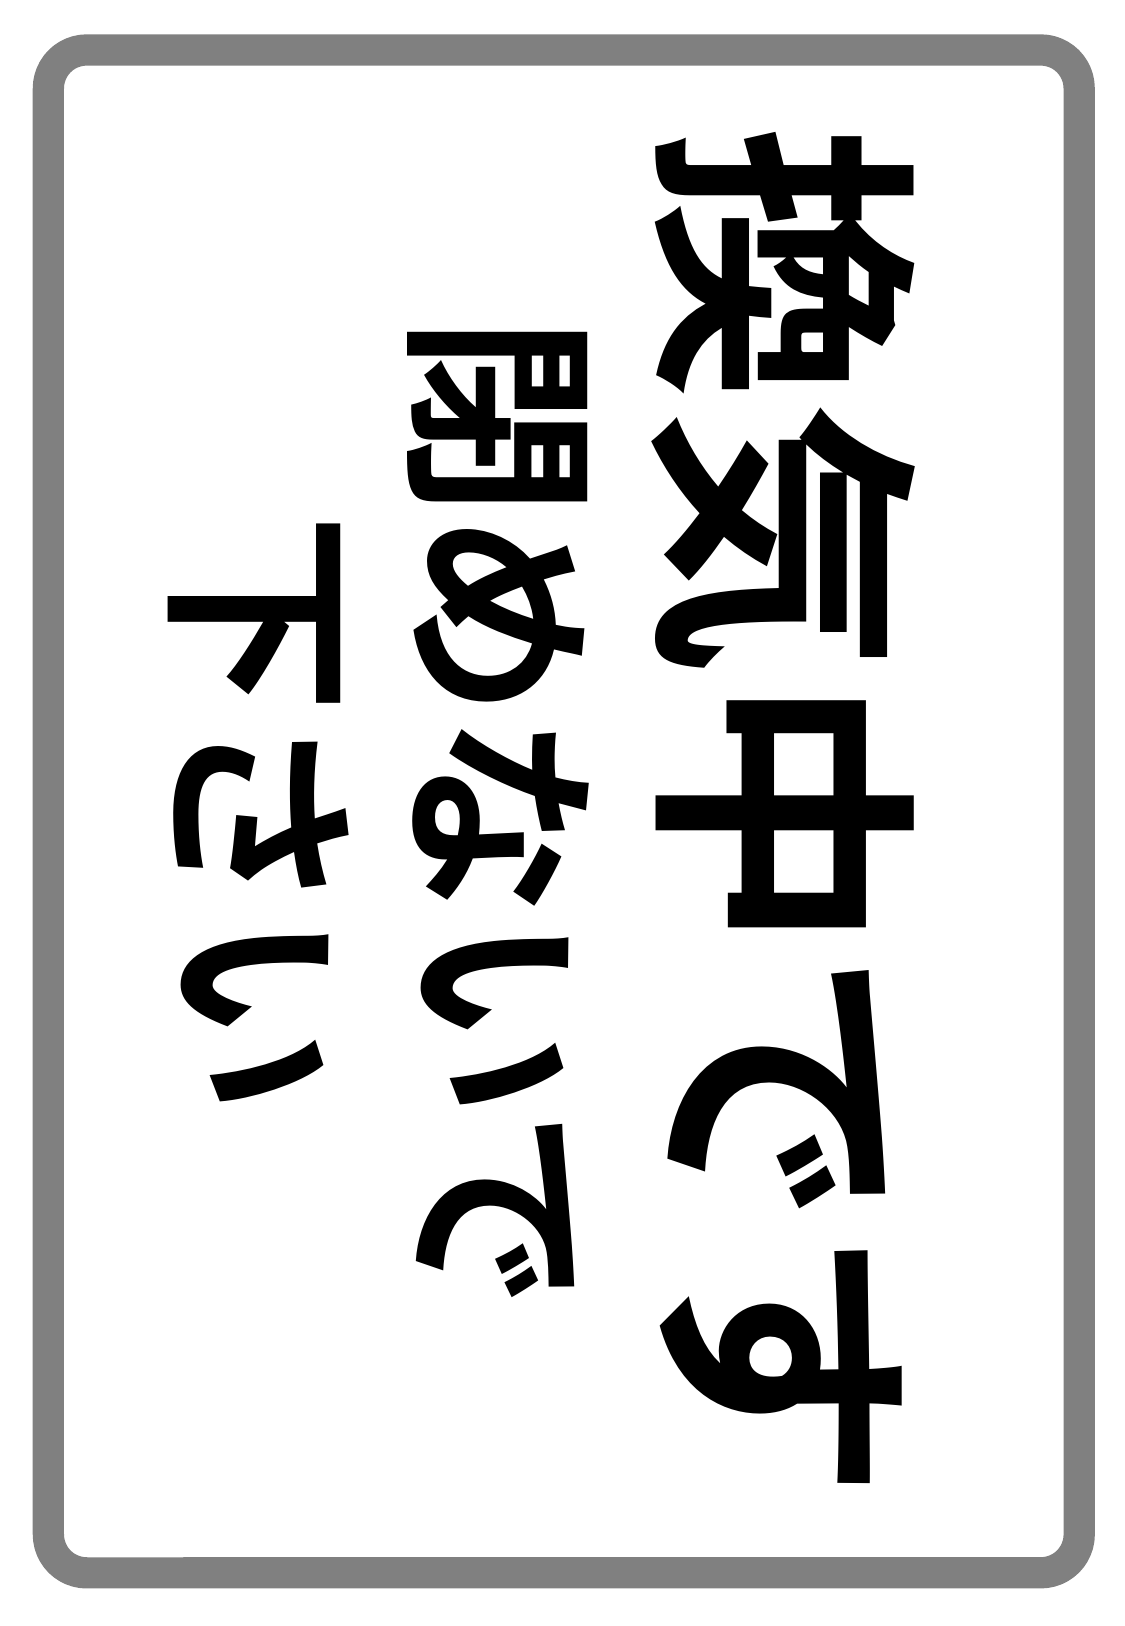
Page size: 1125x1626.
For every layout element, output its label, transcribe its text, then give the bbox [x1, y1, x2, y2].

text_box [46, 47, 1082, 1575]
text_box 換気中です 閉めないで 下さい [114, 52, 963, 1575]
